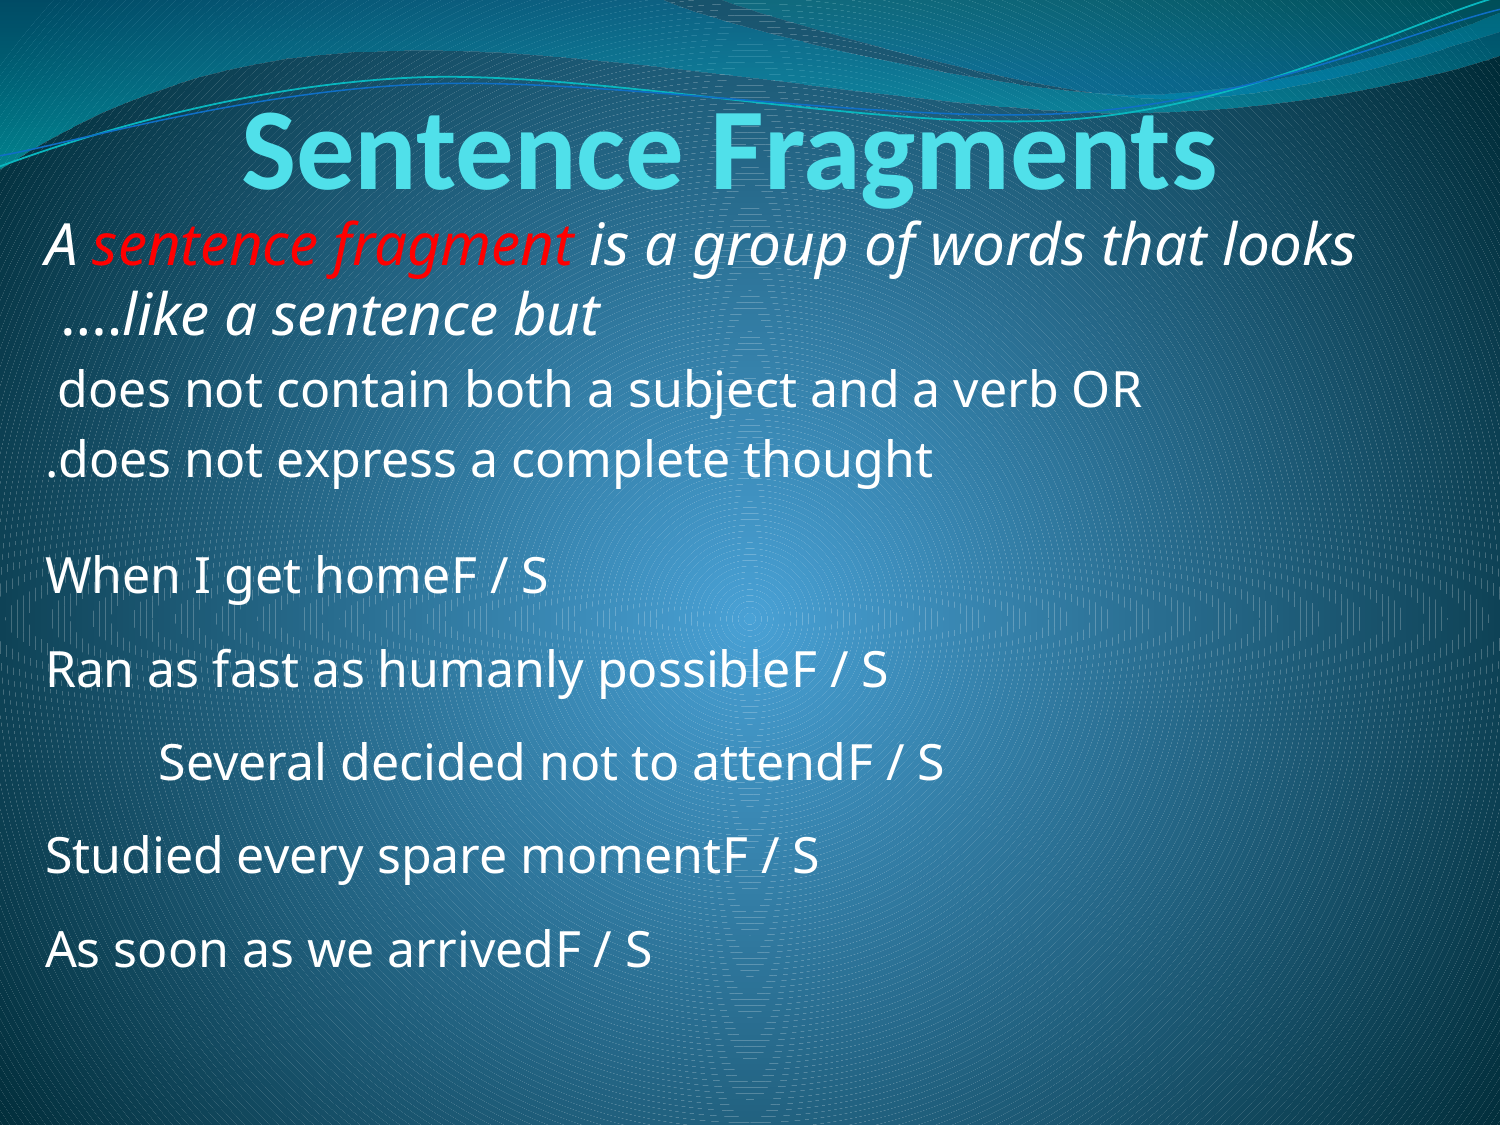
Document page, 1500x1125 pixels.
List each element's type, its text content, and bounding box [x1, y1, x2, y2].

subtitle A sentence fragment is a group of words that looks like a sentence but…. does not contain both a subject and a verb OR does not express a complete thought. F / S When I get home F / S Ran as fast as humanly possible F / S Several decided not to attend F / S Studied every spare moment F / S As soon as we arrived [37, 200, 1450, 1075]
title Sentence Fragments [87, 37, 1376, 200]
